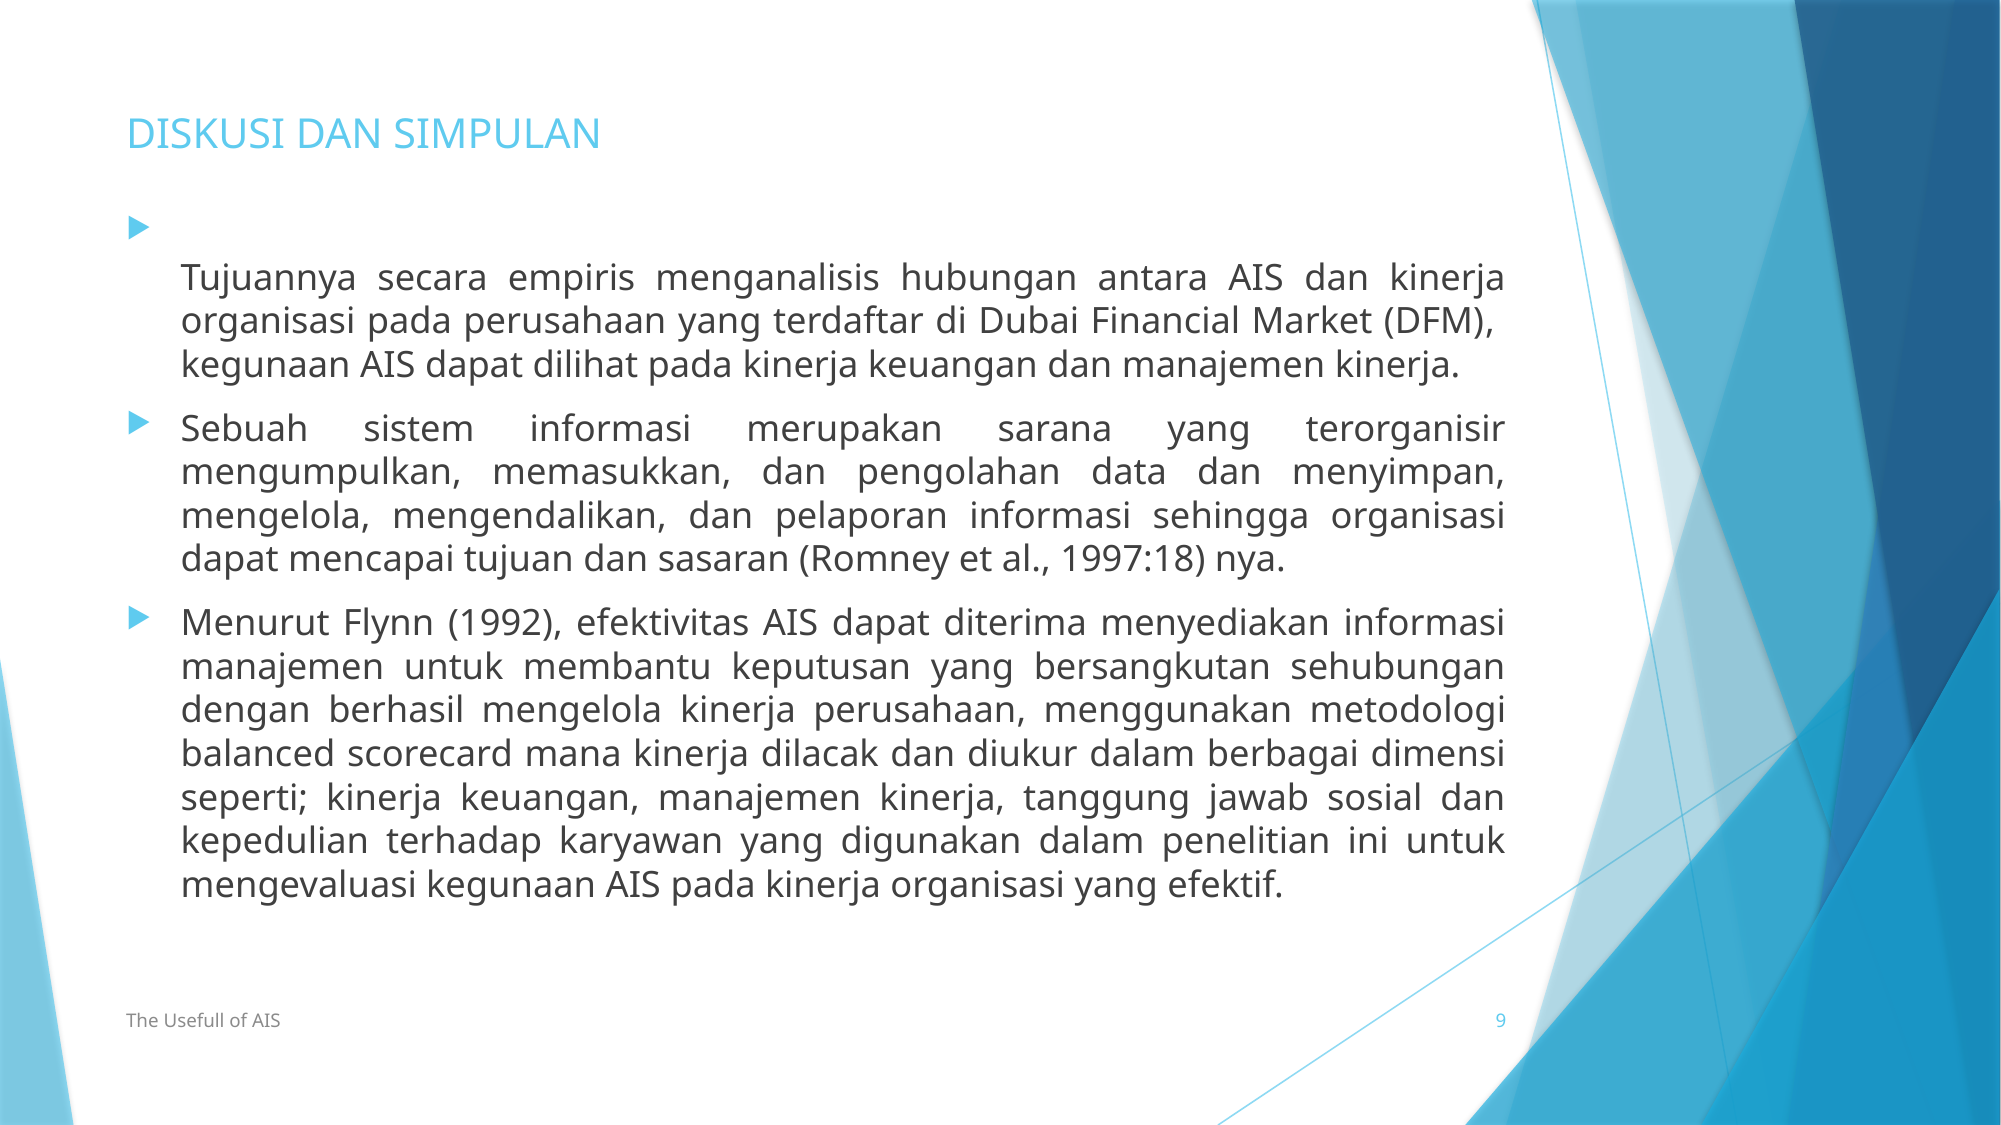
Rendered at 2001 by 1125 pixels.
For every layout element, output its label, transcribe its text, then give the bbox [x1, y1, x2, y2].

title DISKUSI DAN SIMPULAN [111, 99, 1522, 165]
slide_number 9 [1409, 991, 1522, 1051]
list Tujuannya secara empiris menganalisis hubungan antara AIS dan kinerja organisasi pada perusahaan yang terdaftar di Dubai Financial Market (DFM), kegunaan AIS dapat dilihat pada kinerja keuangan dan manajemen kinerja. Sebuah sistem informasi merupakan sarana yang terorganisir mengumpulkan, memasukkan, dan pengolahan data dan menyimpan, mengelola, mengendalikan, dan pelaporan informasi sehingga organisasi dapat mencapai tujuan dan sasaran (Romney et al., 1997:18) nya. Menurut Flynn (1992), efektivitas AIS dapat diterima menyediakan informasi manajemen untuk membantu keputusan yang bersangkutan sehubungan dengan berhasil mengelola kinerja perusahaan, menggunakan metodologi balanced scorecard mana kinerja dilacak dan diukur dalam berbagai dimensi seperti; kinerja keuangan, manajemen kinerja, tanggung jawab sosial dan kepedulian terhadap karyawan yang digunakan dalam penelitian ini untuk mengevaluasi kegunaan AIS pada kinerja organisasi yang efektif. [111, 202, 1522, 991]
footer The Usefull of AIS [111, 991, 1145, 1051]
